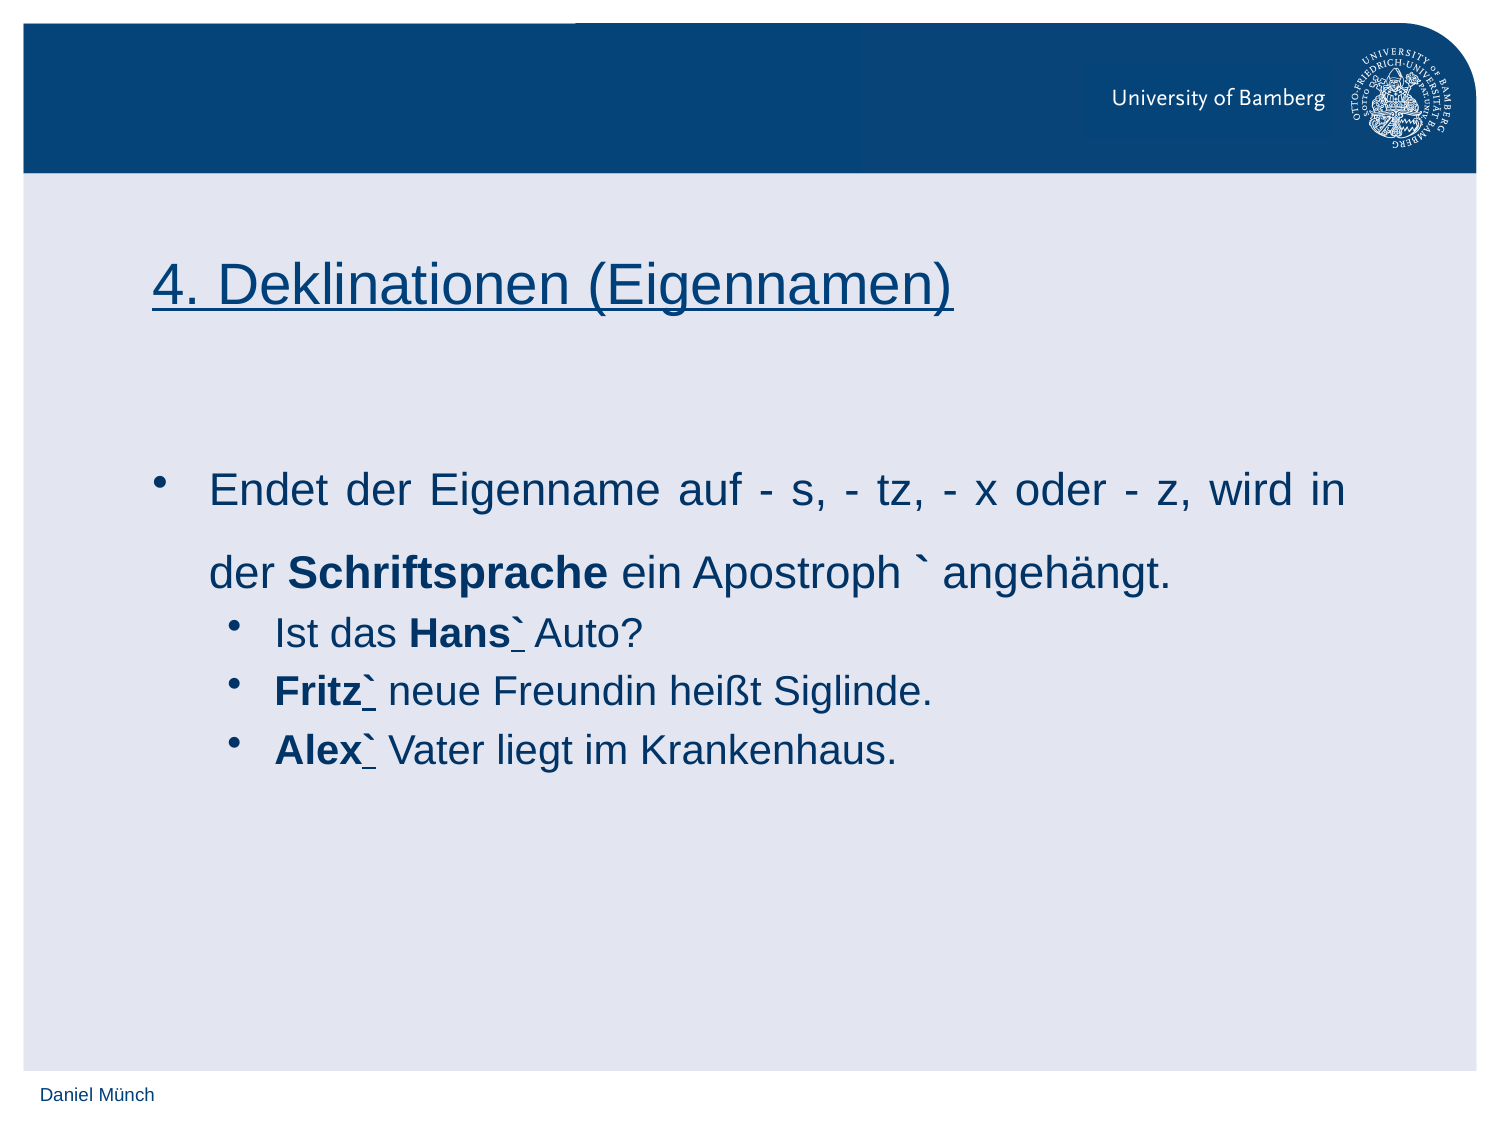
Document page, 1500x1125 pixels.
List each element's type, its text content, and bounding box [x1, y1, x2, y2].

title 4. Deklinationen (Eigennamen) [137, 187, 1363, 375]
list Endet der Eigenname auf - s, - tz, - x oder - z, wird in der Schriftsprache ein Apostroph ` angehängt. Ist das Hans` Auto? Fritz` neue Freundin heißt Siglinde. Alex` Vater liegt im Krankenhaus. [137, 425, 1363, 1008]
picture [0, 0, 1500, 1125]
